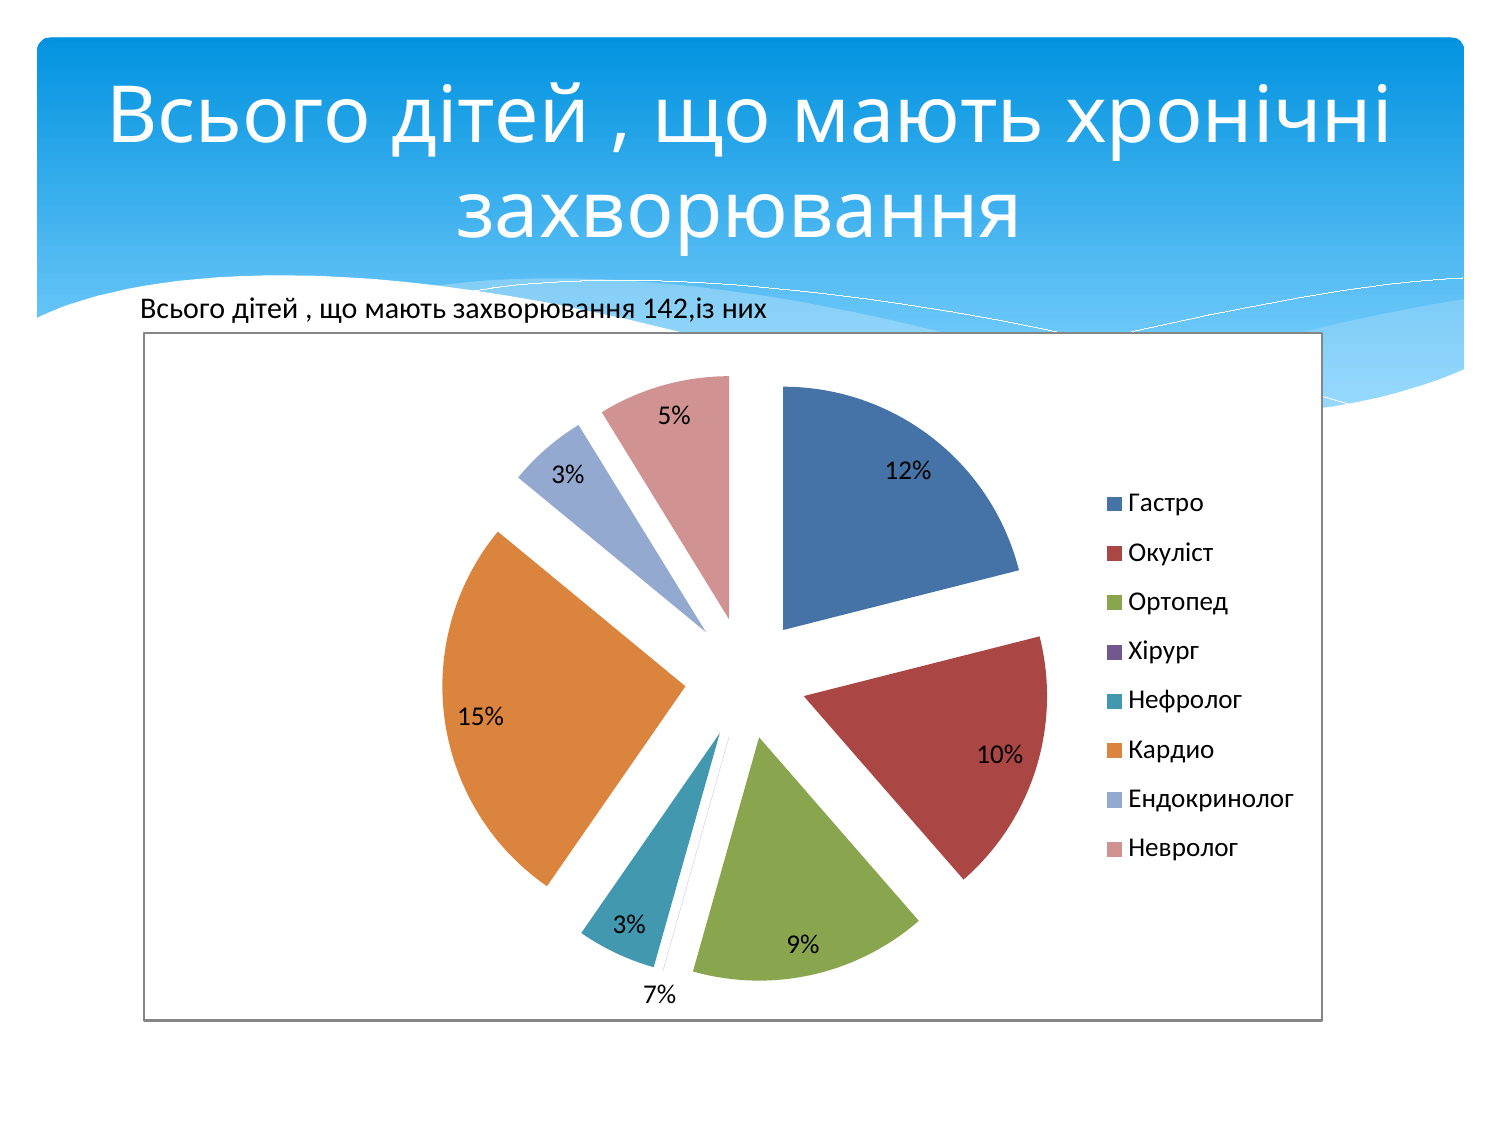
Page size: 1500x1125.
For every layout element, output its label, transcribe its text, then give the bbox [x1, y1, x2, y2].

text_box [135, 290, 1418, 1054]
title Всього дітей , що мають хронічні захворювання [75, 55, 1425, 261]
